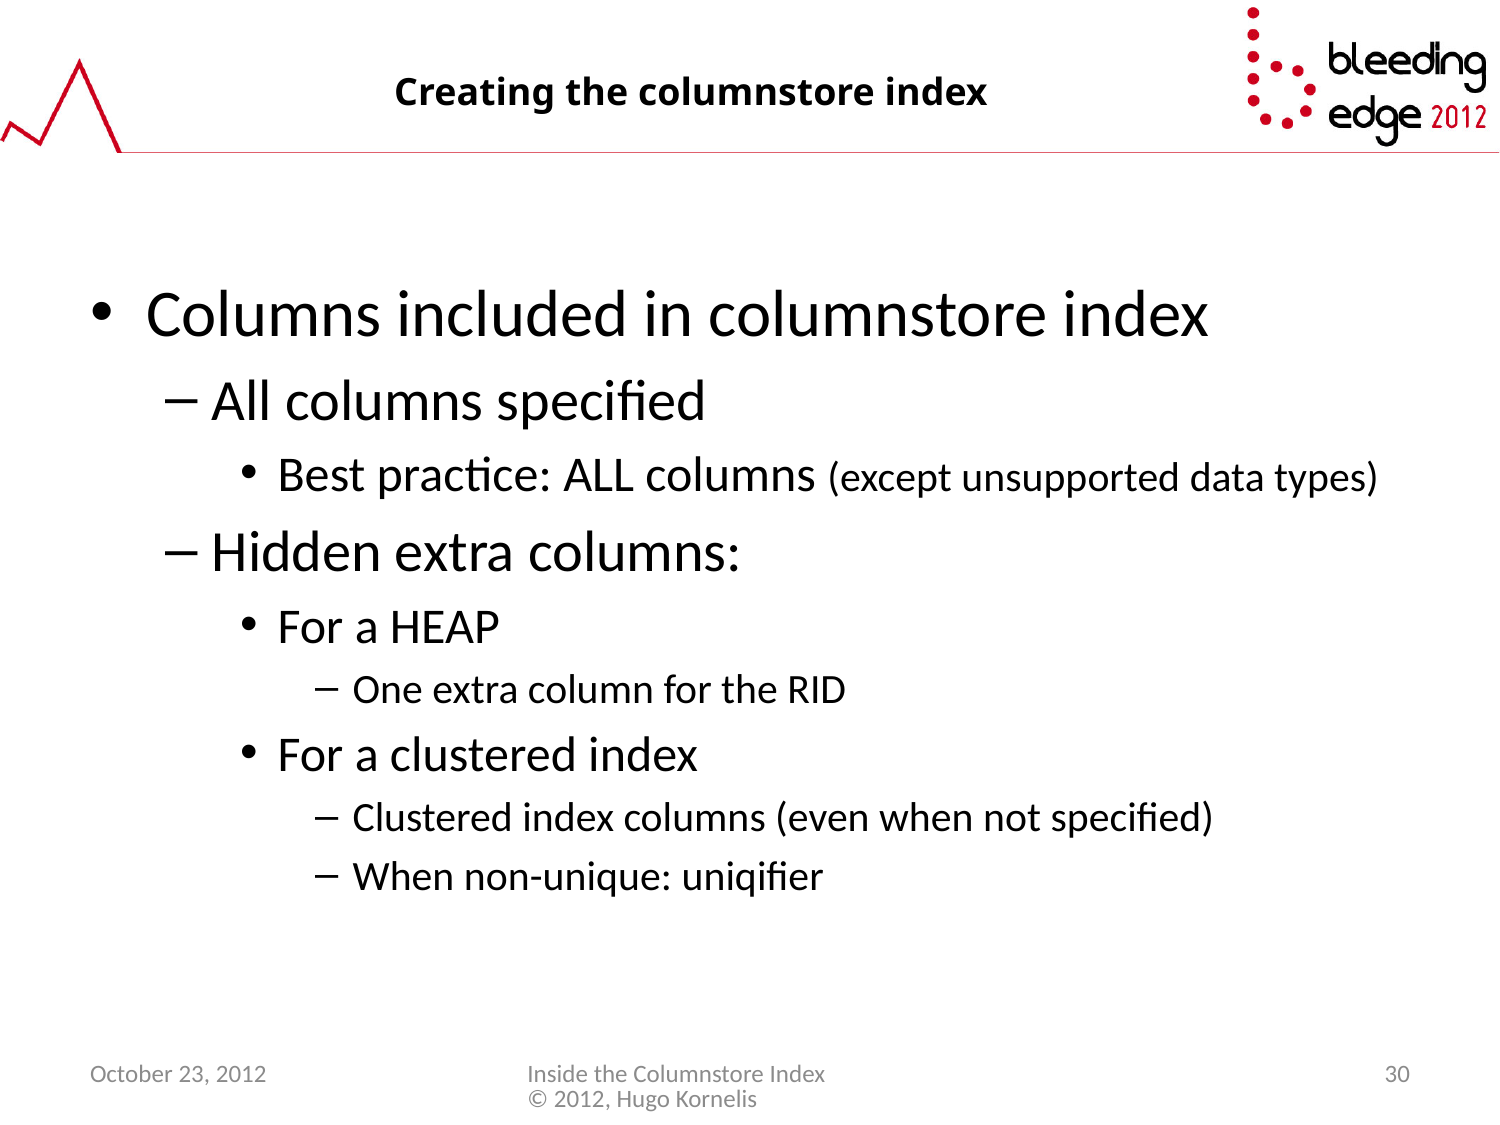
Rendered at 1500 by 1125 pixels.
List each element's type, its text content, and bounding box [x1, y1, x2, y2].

list Columns included in columnstore index All columns specified Best practice: ALL columns (except unsupported data types) Hidden extra columns: For a HEAP One extra column for the RID For a clustered index Clustered index columns (even when not specified) When non-unique: uniqifier [75, 262, 1425, 1005]
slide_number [75, 1042, 425, 1103]
picture [0, 1, 1500, 153]
slide_number 30 [1074, 1042, 1425, 1103]
footer Inside the Columnstore Index © 2012, Hugo Kornelis [512, 1042, 988, 1103]
title Creating the columnstore index [162, 60, 1220, 122]
